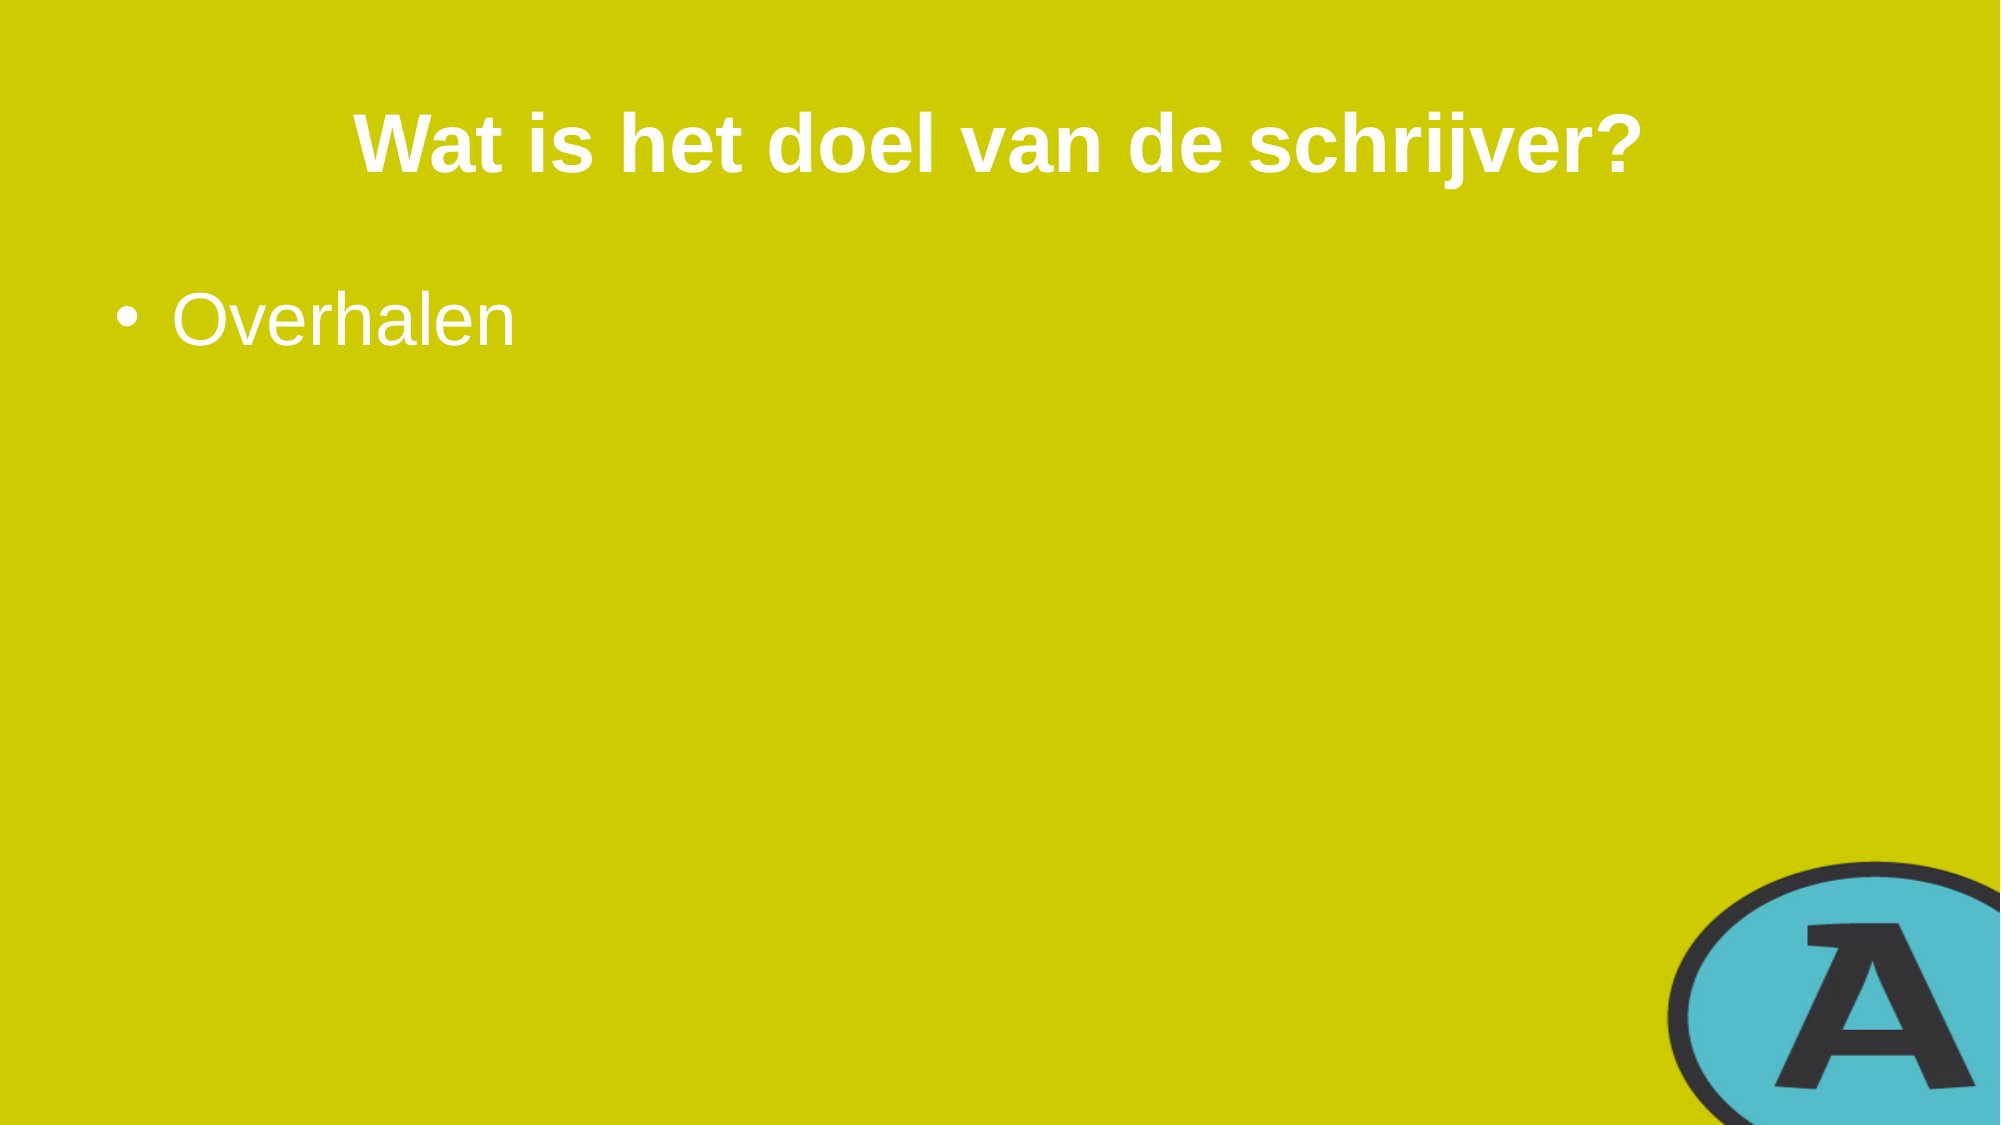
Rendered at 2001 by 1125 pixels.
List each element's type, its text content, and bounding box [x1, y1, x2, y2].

picture [0, 0, 2000, 1125]
list Overhalen [99, 262, 1900, 1012]
title Wat is het doel van de schrijver? [99, 45, 1900, 233]
